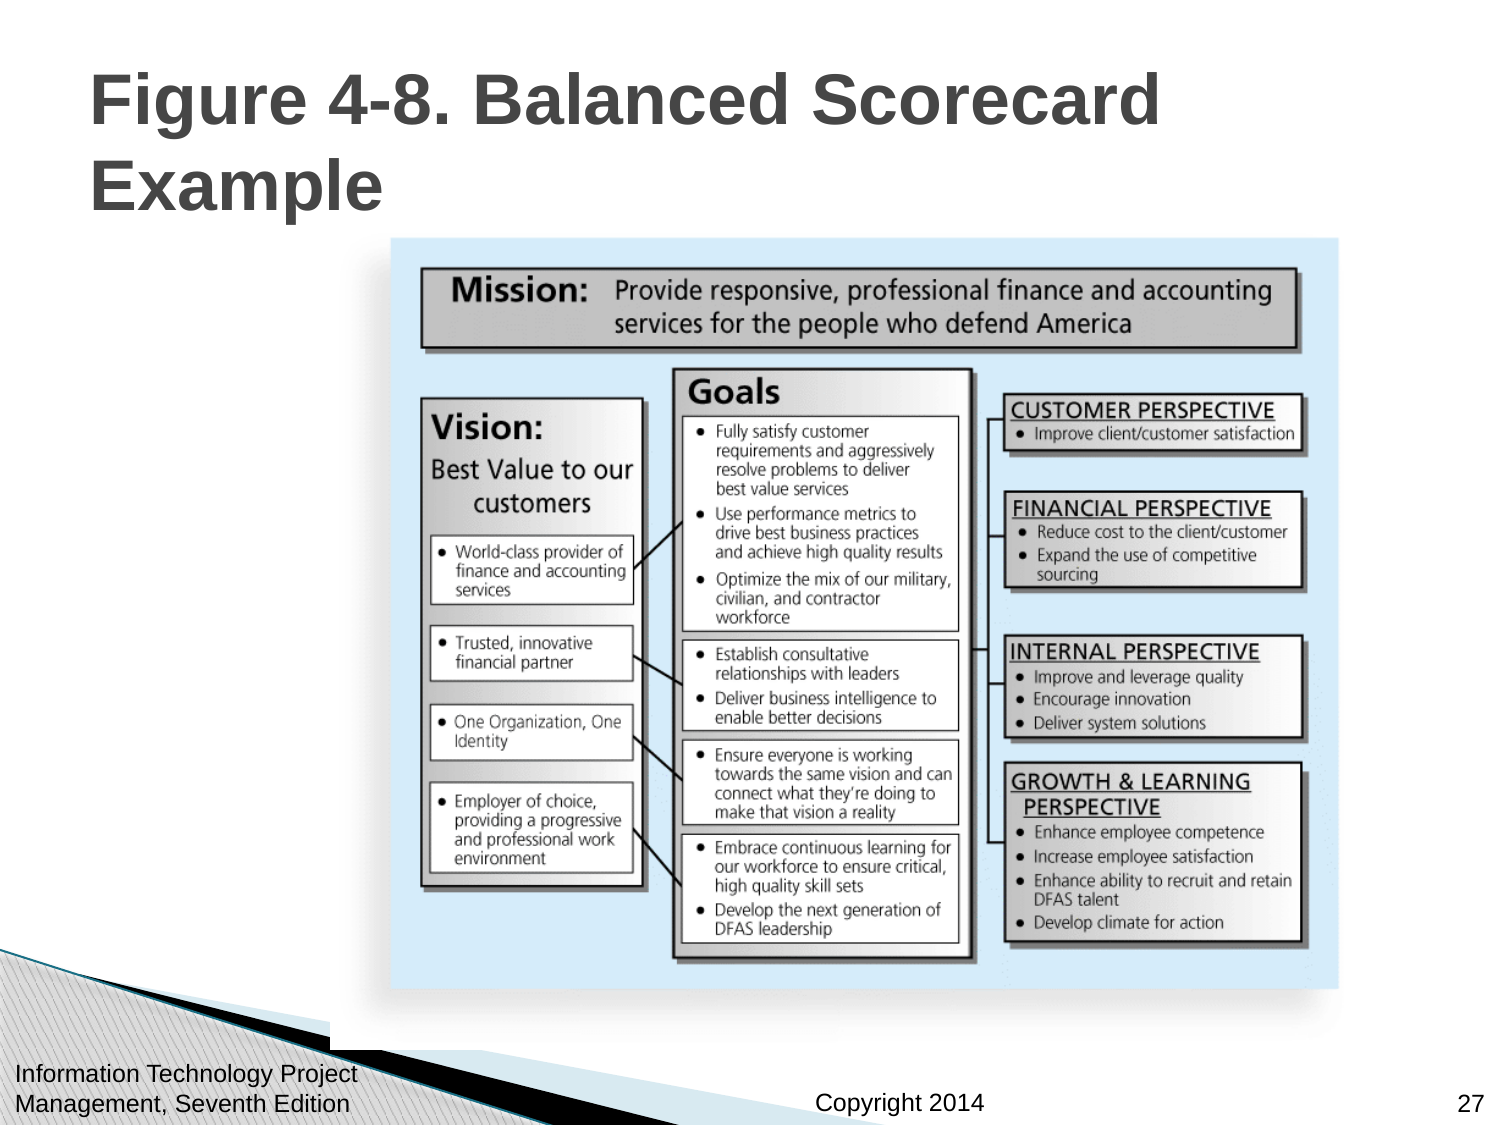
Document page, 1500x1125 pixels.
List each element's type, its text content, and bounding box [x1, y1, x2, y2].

slide_number 27 [1412, 1065, 1500, 1125]
picture [330, 223, 1354, 1051]
title Figure 4-8. Balanced Scorecard Example [75, 45, 1425, 233]
footer Information Technology Project Management, Seventh Edition [0, 1065, 386, 1125]
